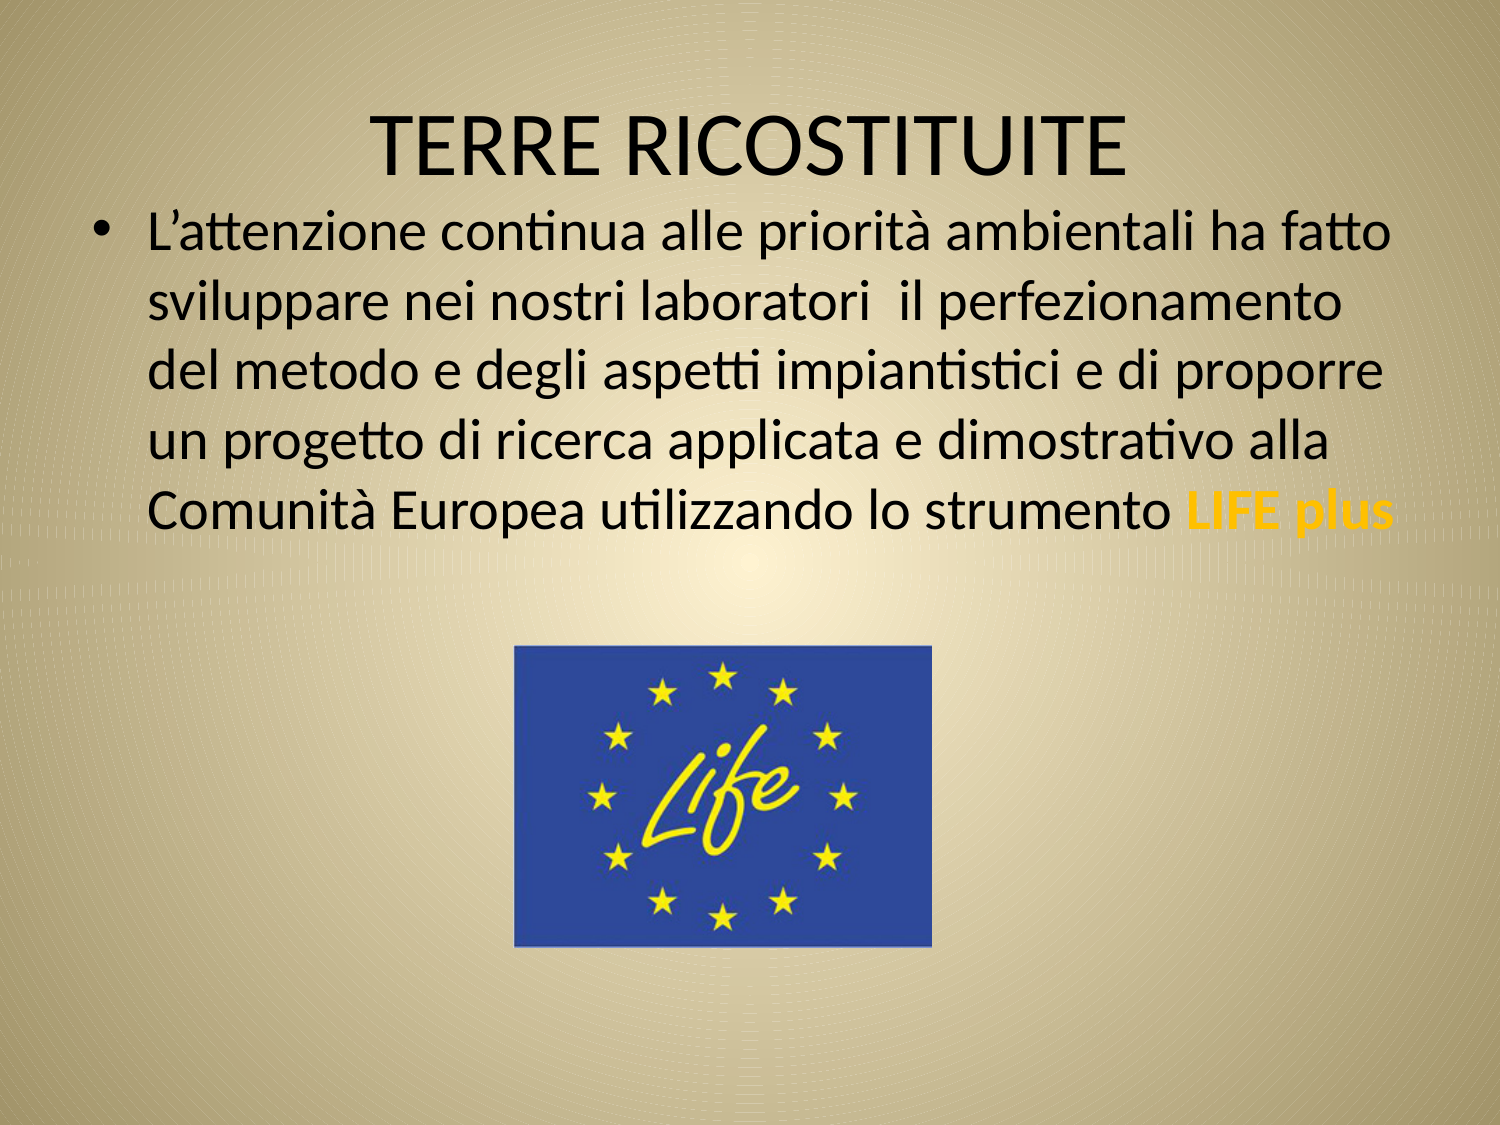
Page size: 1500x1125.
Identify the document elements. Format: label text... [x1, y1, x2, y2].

title TERRE RICOSTITUITE [75, 45, 1425, 233]
list L’attenzione continua alle priorità ambientali ha fatto sviluppare nei nostri laboratori il perfezionamento del metodo e degli aspetti impiantistici e di proporre un progetto di ricerca applicata e dimostrativo alla Comunità Europea utilizzando lo strumento LIFE plus [76, 184, 1427, 927]
picture [513, 644, 932, 948]
